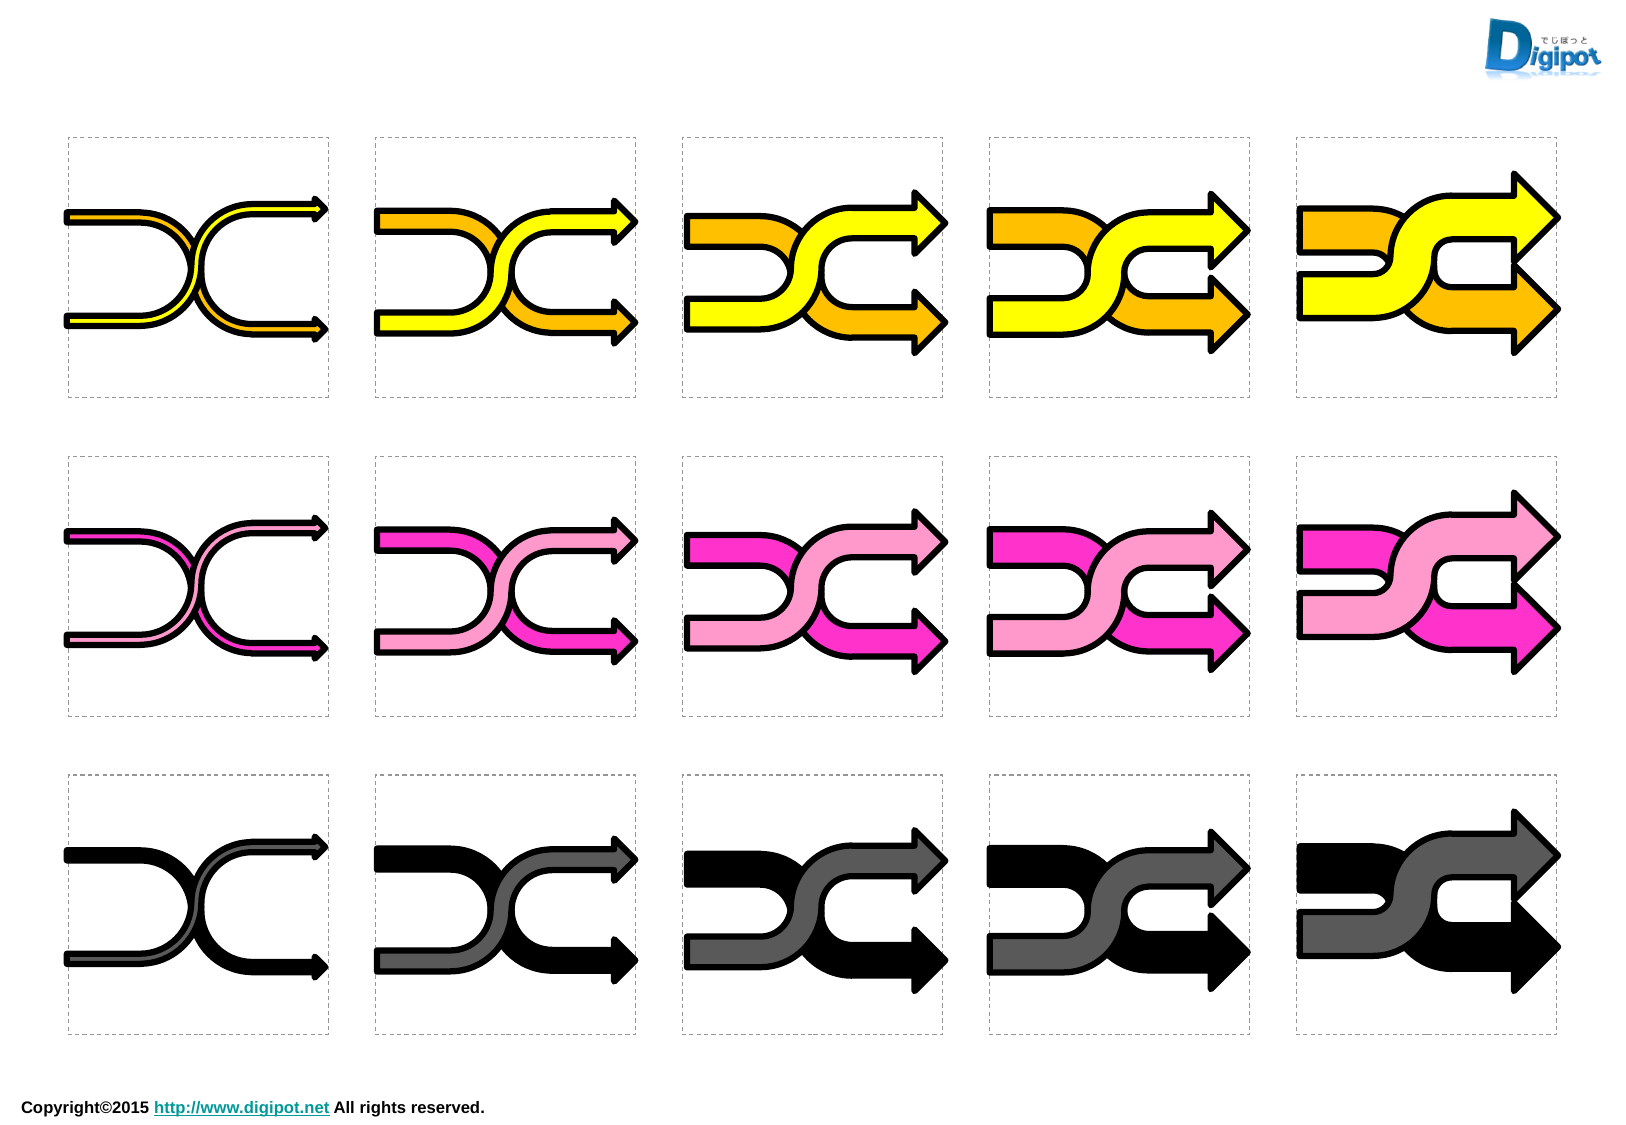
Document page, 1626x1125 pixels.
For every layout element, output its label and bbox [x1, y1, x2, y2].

text_box [989, 512, 1248, 671]
text_box [376, 838, 636, 982]
text_box [376, 200, 636, 344]
text_box [66, 198, 326, 340]
text_box [1299, 173, 1559, 354]
text_box [989, 831, 1248, 990]
picture [1485, 18, 1602, 82]
text_box [1299, 492, 1559, 673]
text_box [66, 517, 326, 659]
text_box [66, 836, 326, 978]
text_box [1299, 811, 1559, 992]
text_box [686, 829, 946, 992]
text_box [376, 519, 636, 663]
text_box [686, 511, 946, 673]
text_box [686, 192, 946, 354]
text_box [989, 193, 1248, 352]
